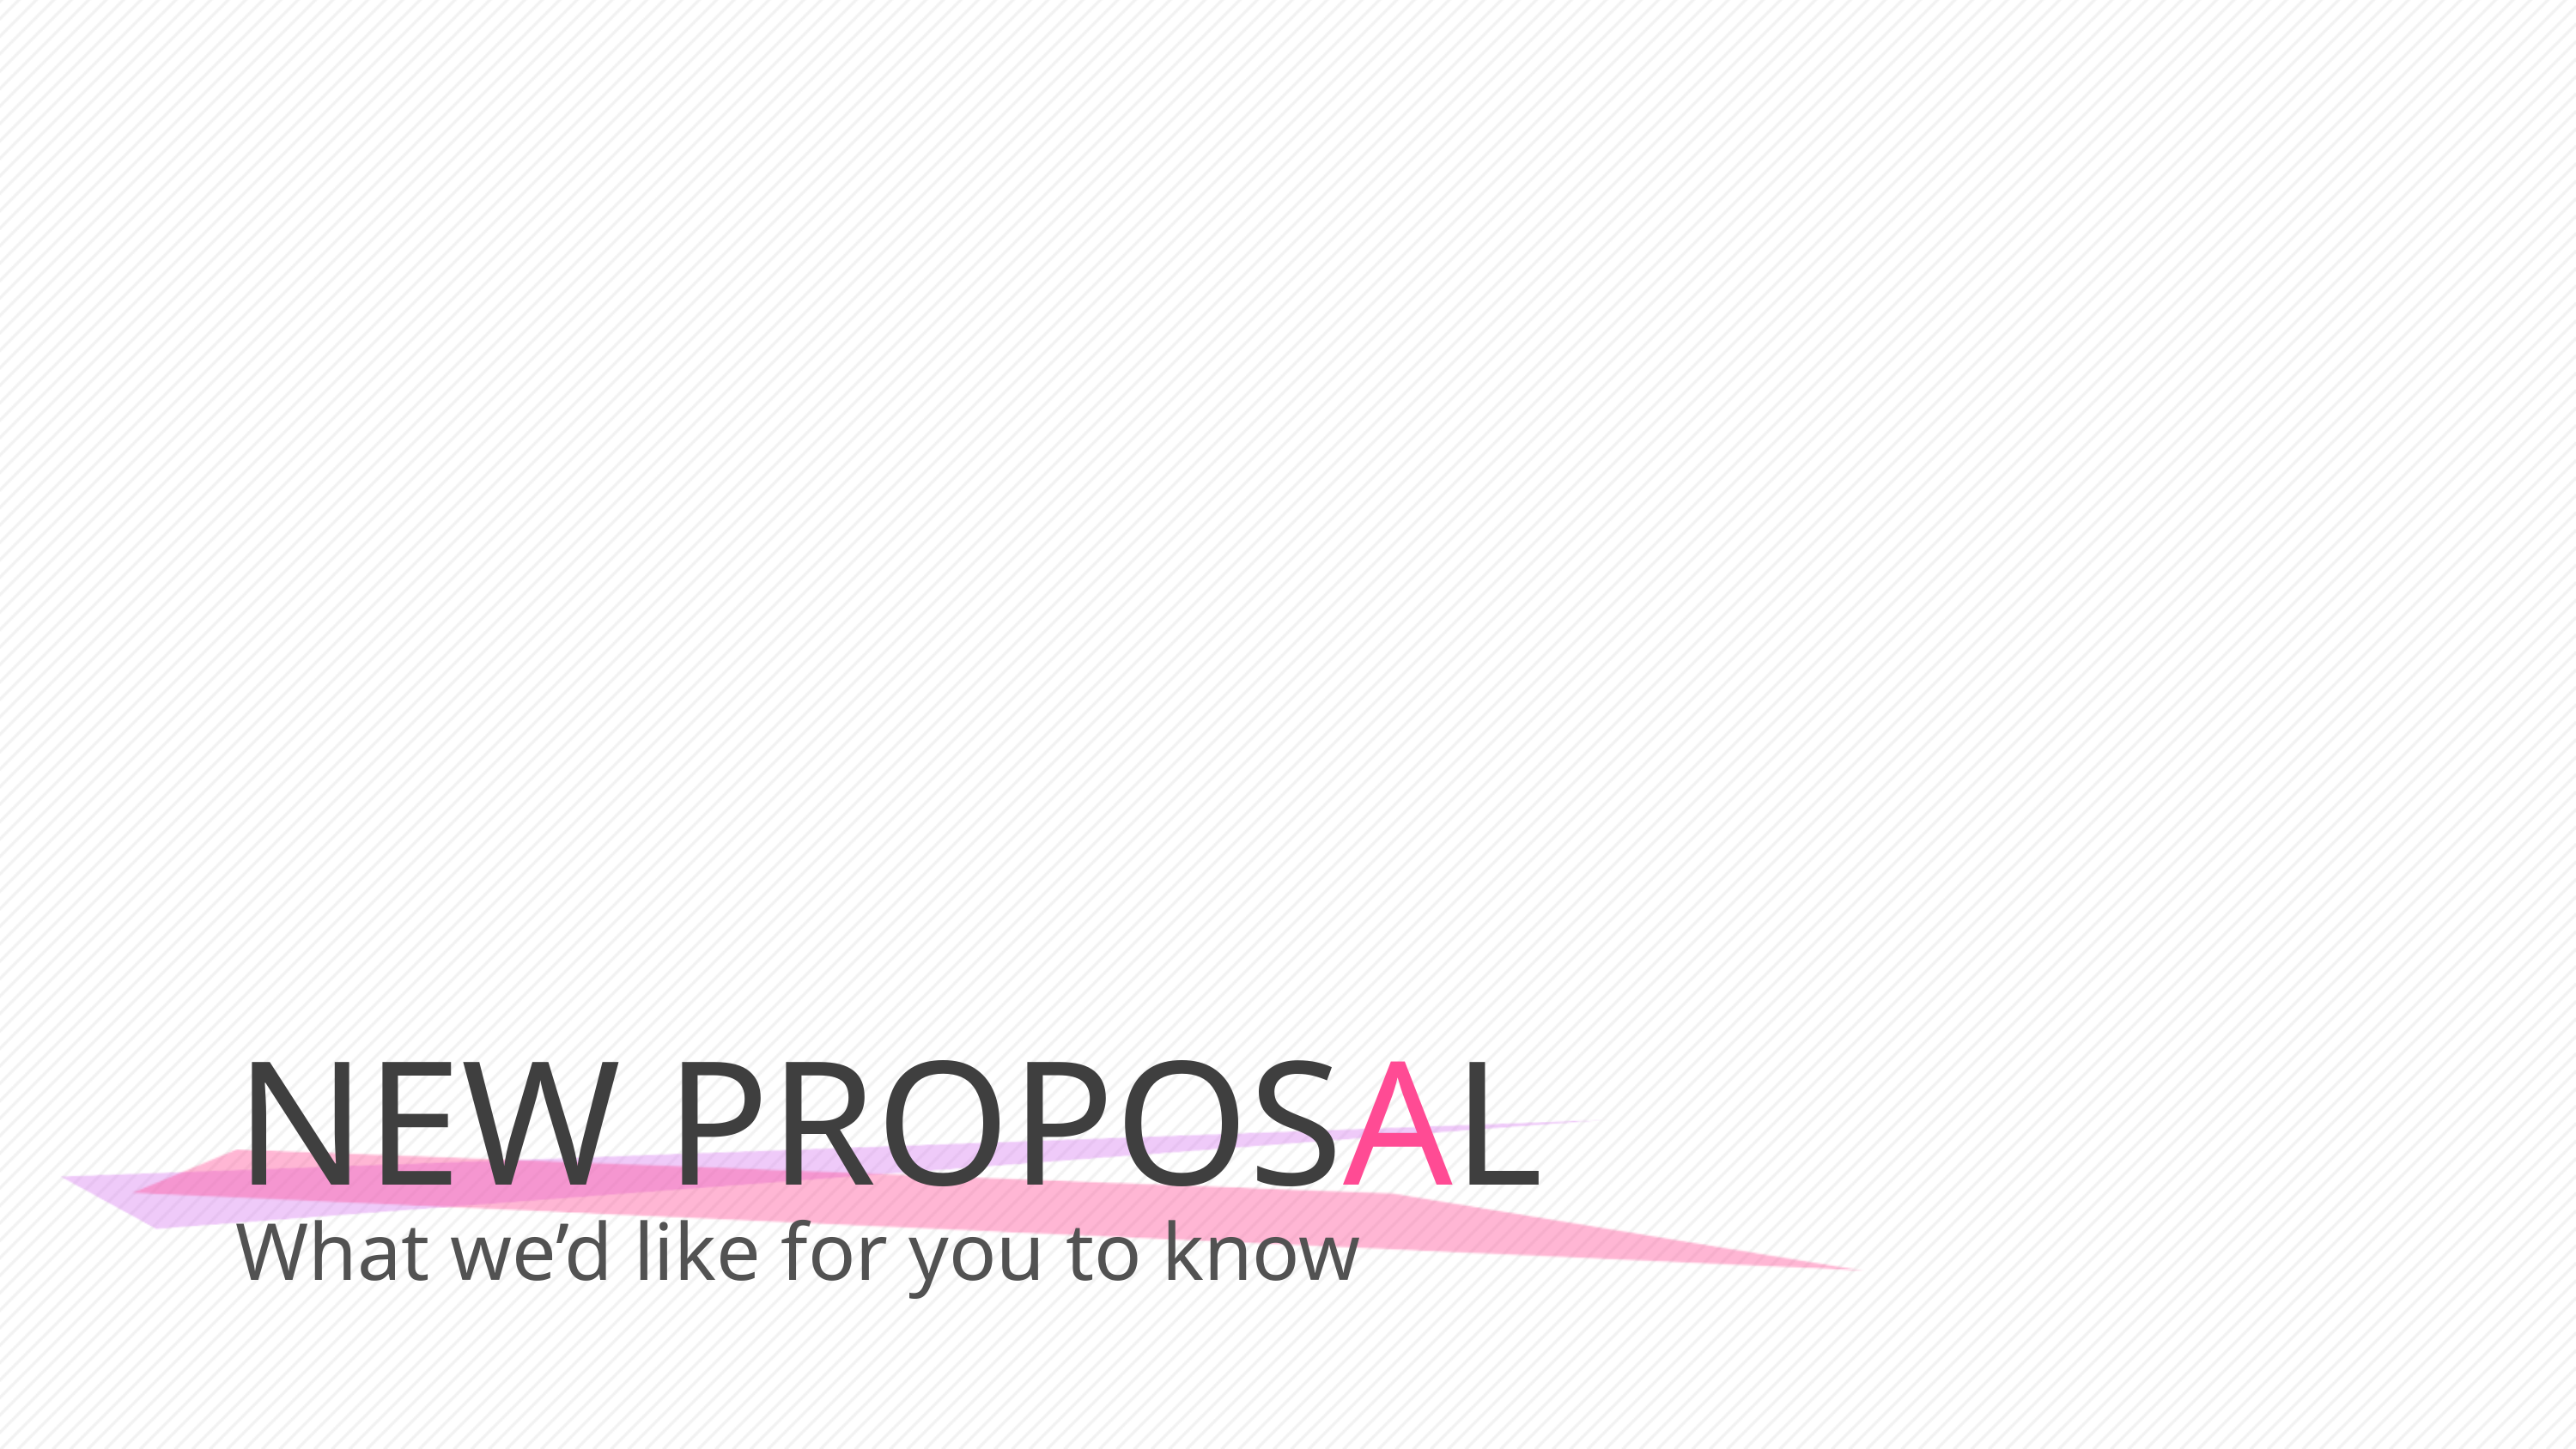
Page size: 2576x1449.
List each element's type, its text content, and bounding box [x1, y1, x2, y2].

subtitle What we’d like for you to know [212, 1232, 2414, 1354]
picture [0, 0, 2576, 1449]
title NEW PROPOSAL [212, 1088, 2414, 1232]
